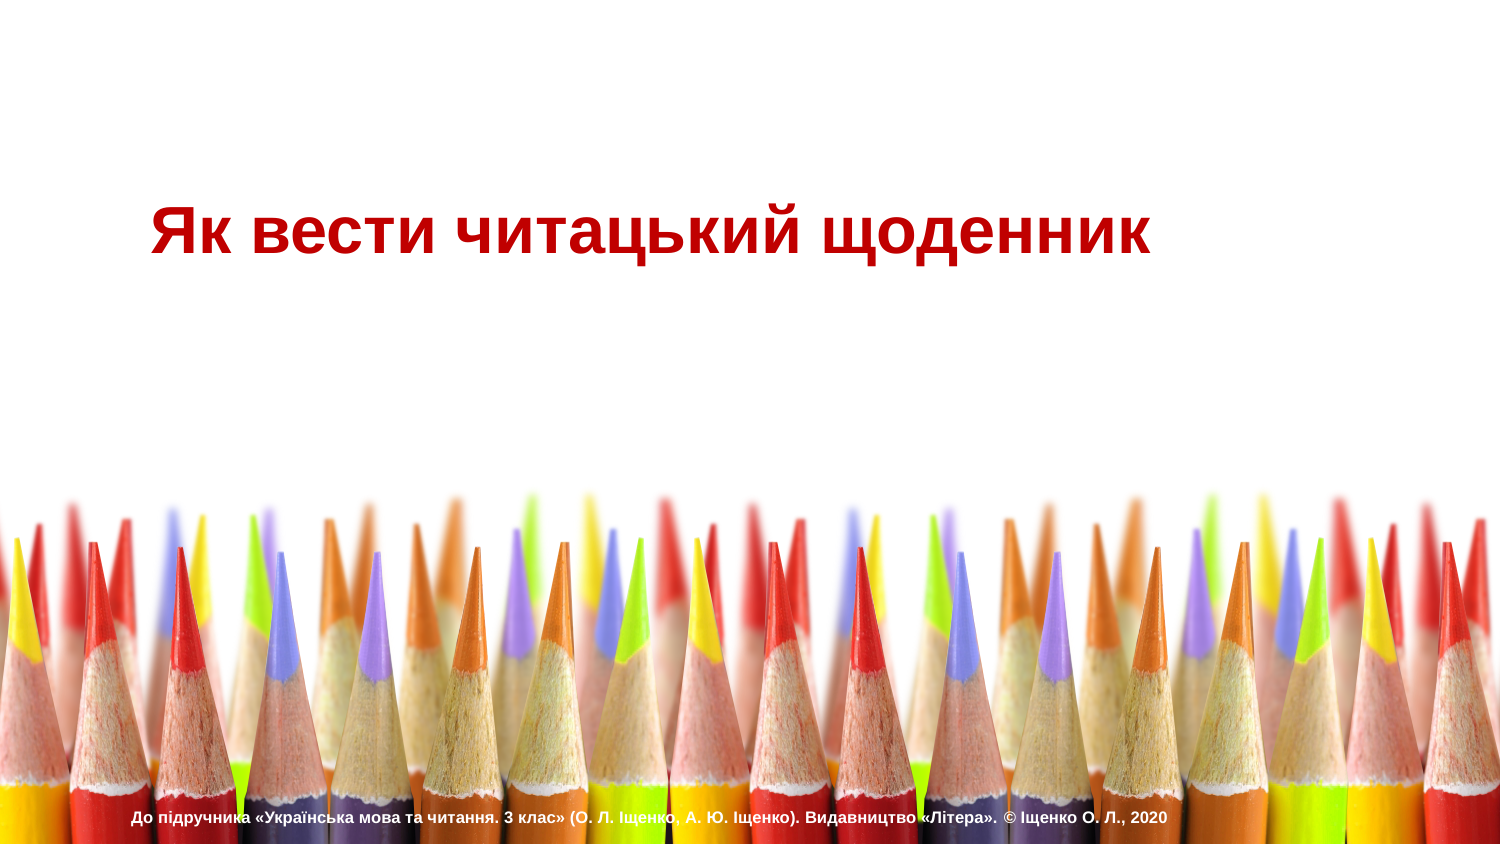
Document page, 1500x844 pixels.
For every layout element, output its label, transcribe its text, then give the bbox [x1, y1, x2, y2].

text_box Як вести читацький щоденник [135, 173, 1447, 274]
text_box До підручника «Українська мова та читання. 3 клас» (О. Л. Іщенко, А. Ю. Іщенко). Видавництво «Літера». © Іщенко О. Л., 2020 [0, 799, 1400, 844]
picture [0, 484, 1500, 844]
